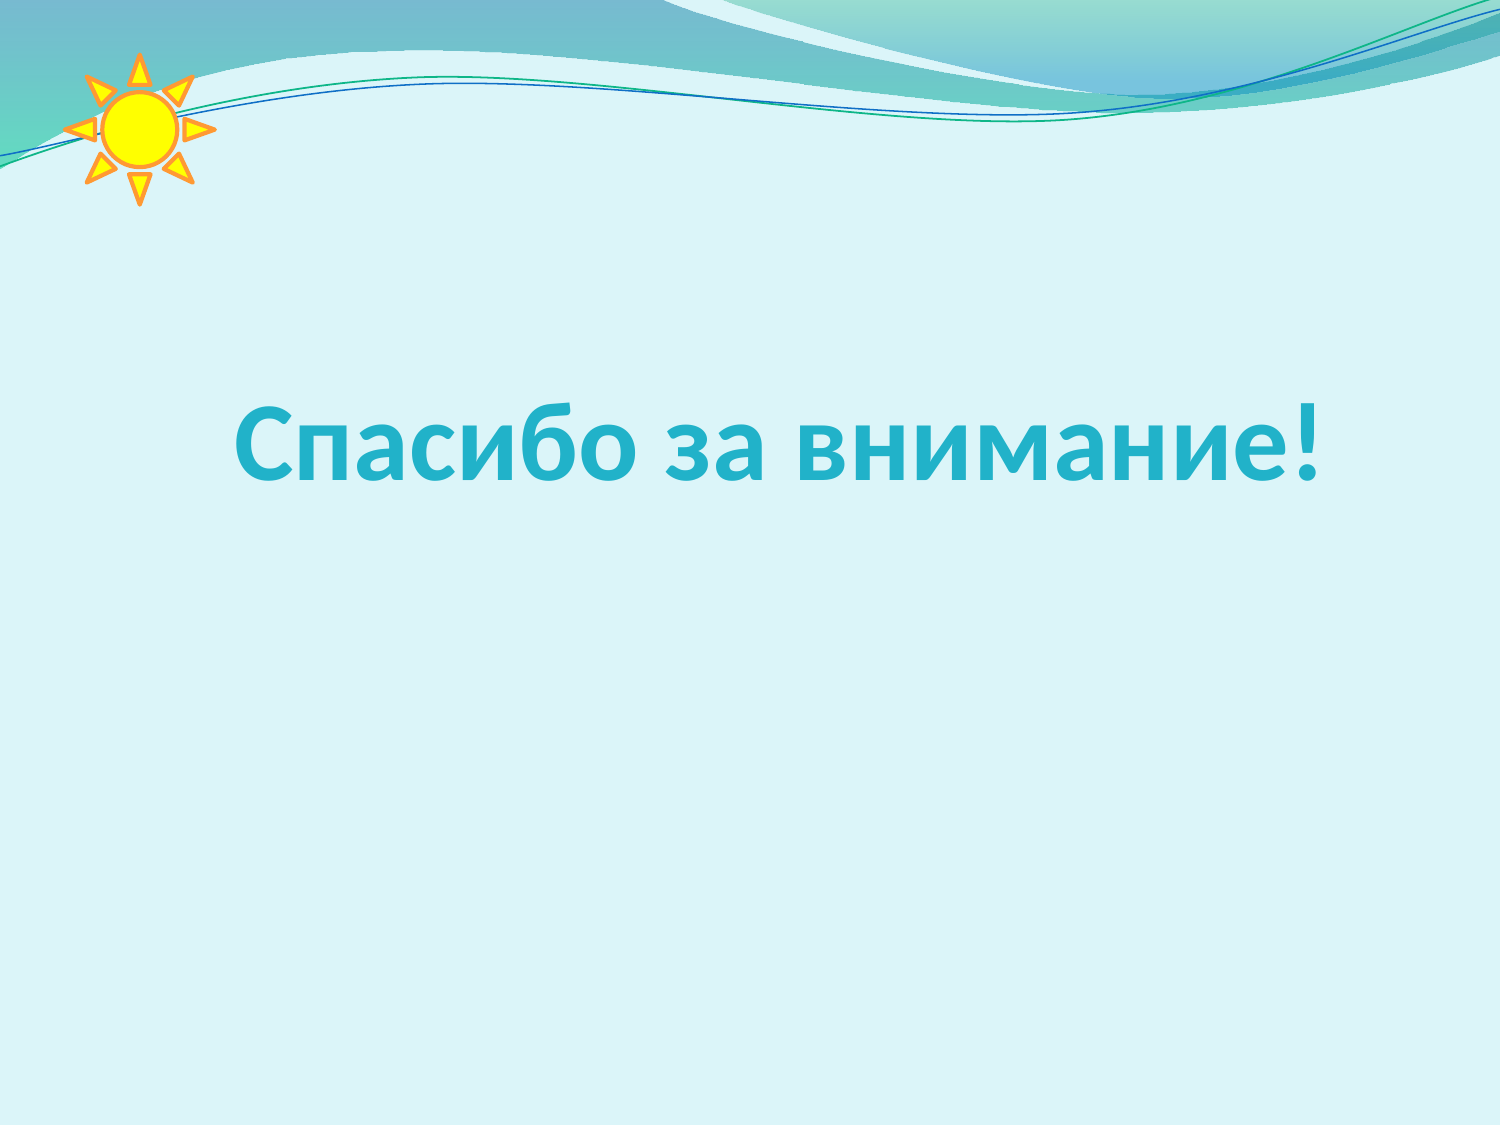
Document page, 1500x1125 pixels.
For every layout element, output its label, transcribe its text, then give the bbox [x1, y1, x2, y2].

text_box [182, 116, 217, 143]
text_box [100, 90, 180, 170]
text_box [84, 74, 118, 108]
text_box [62, 116, 98, 143]
text_box [127, 52, 153, 87]
text_box [161, 74, 195, 108]
text_box [84, 151, 118, 185]
title Спасибо за внимание! [105, 234, 1459, 504]
text_box [161, 151, 195, 185]
text_box [127, 172, 153, 207]
